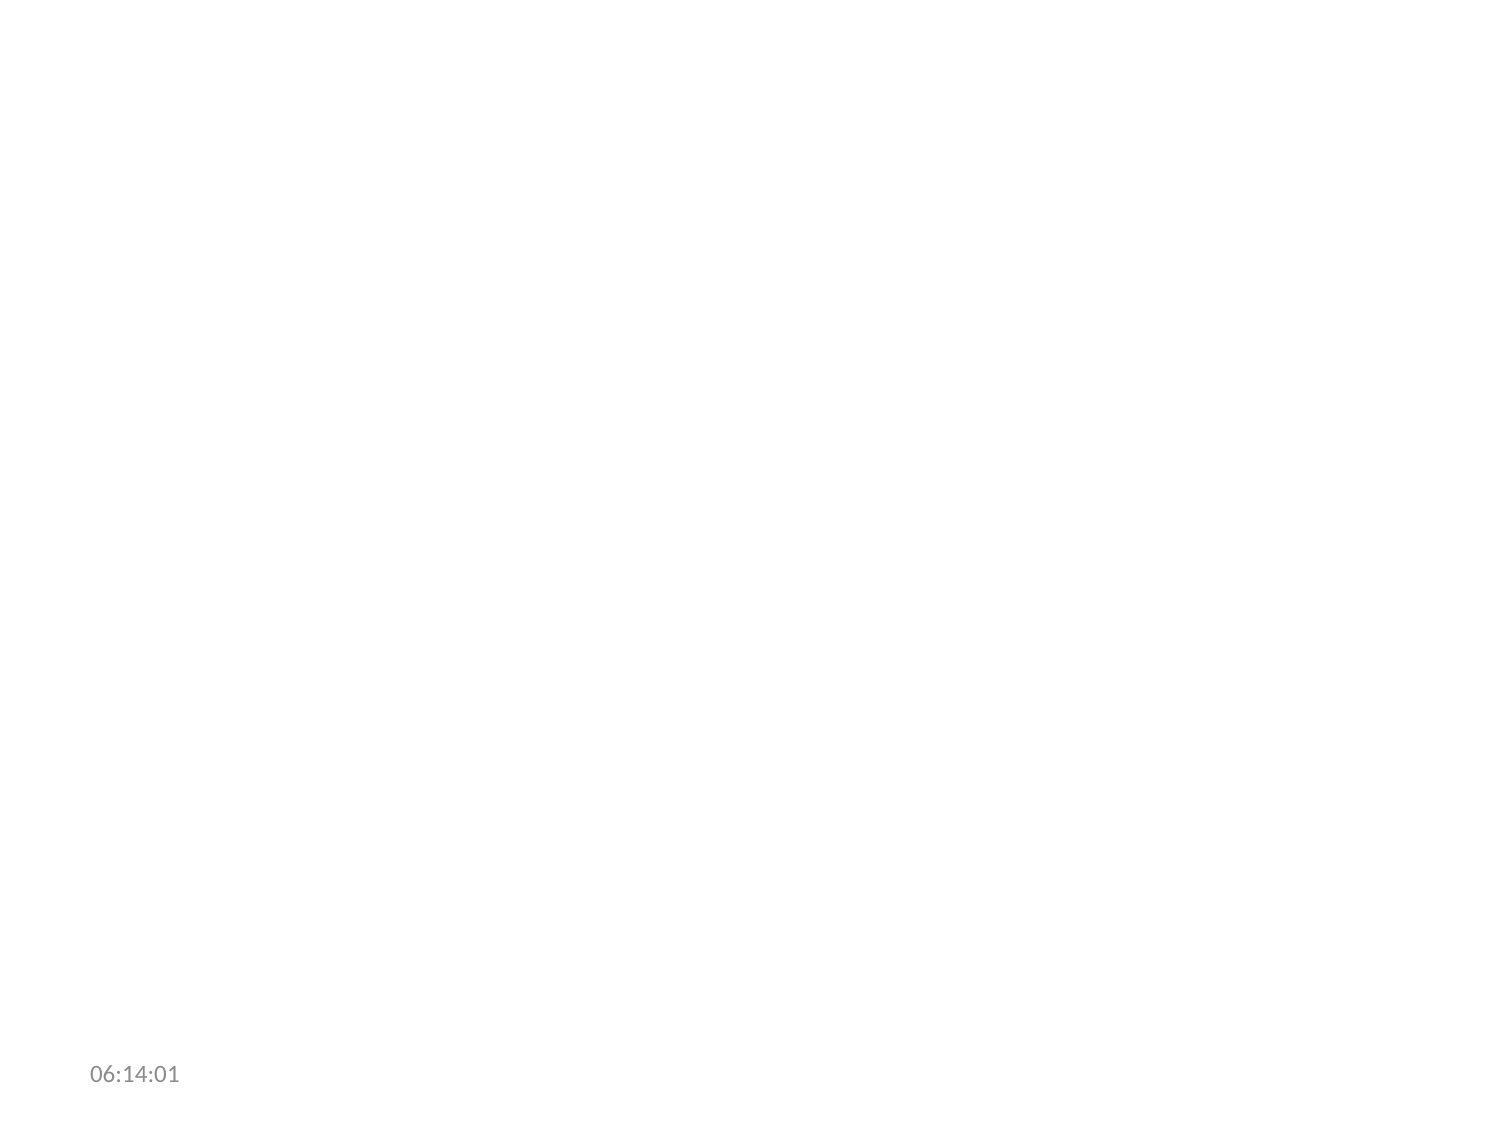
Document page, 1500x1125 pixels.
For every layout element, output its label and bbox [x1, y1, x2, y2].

slide_number [75, 1042, 425, 1103]
